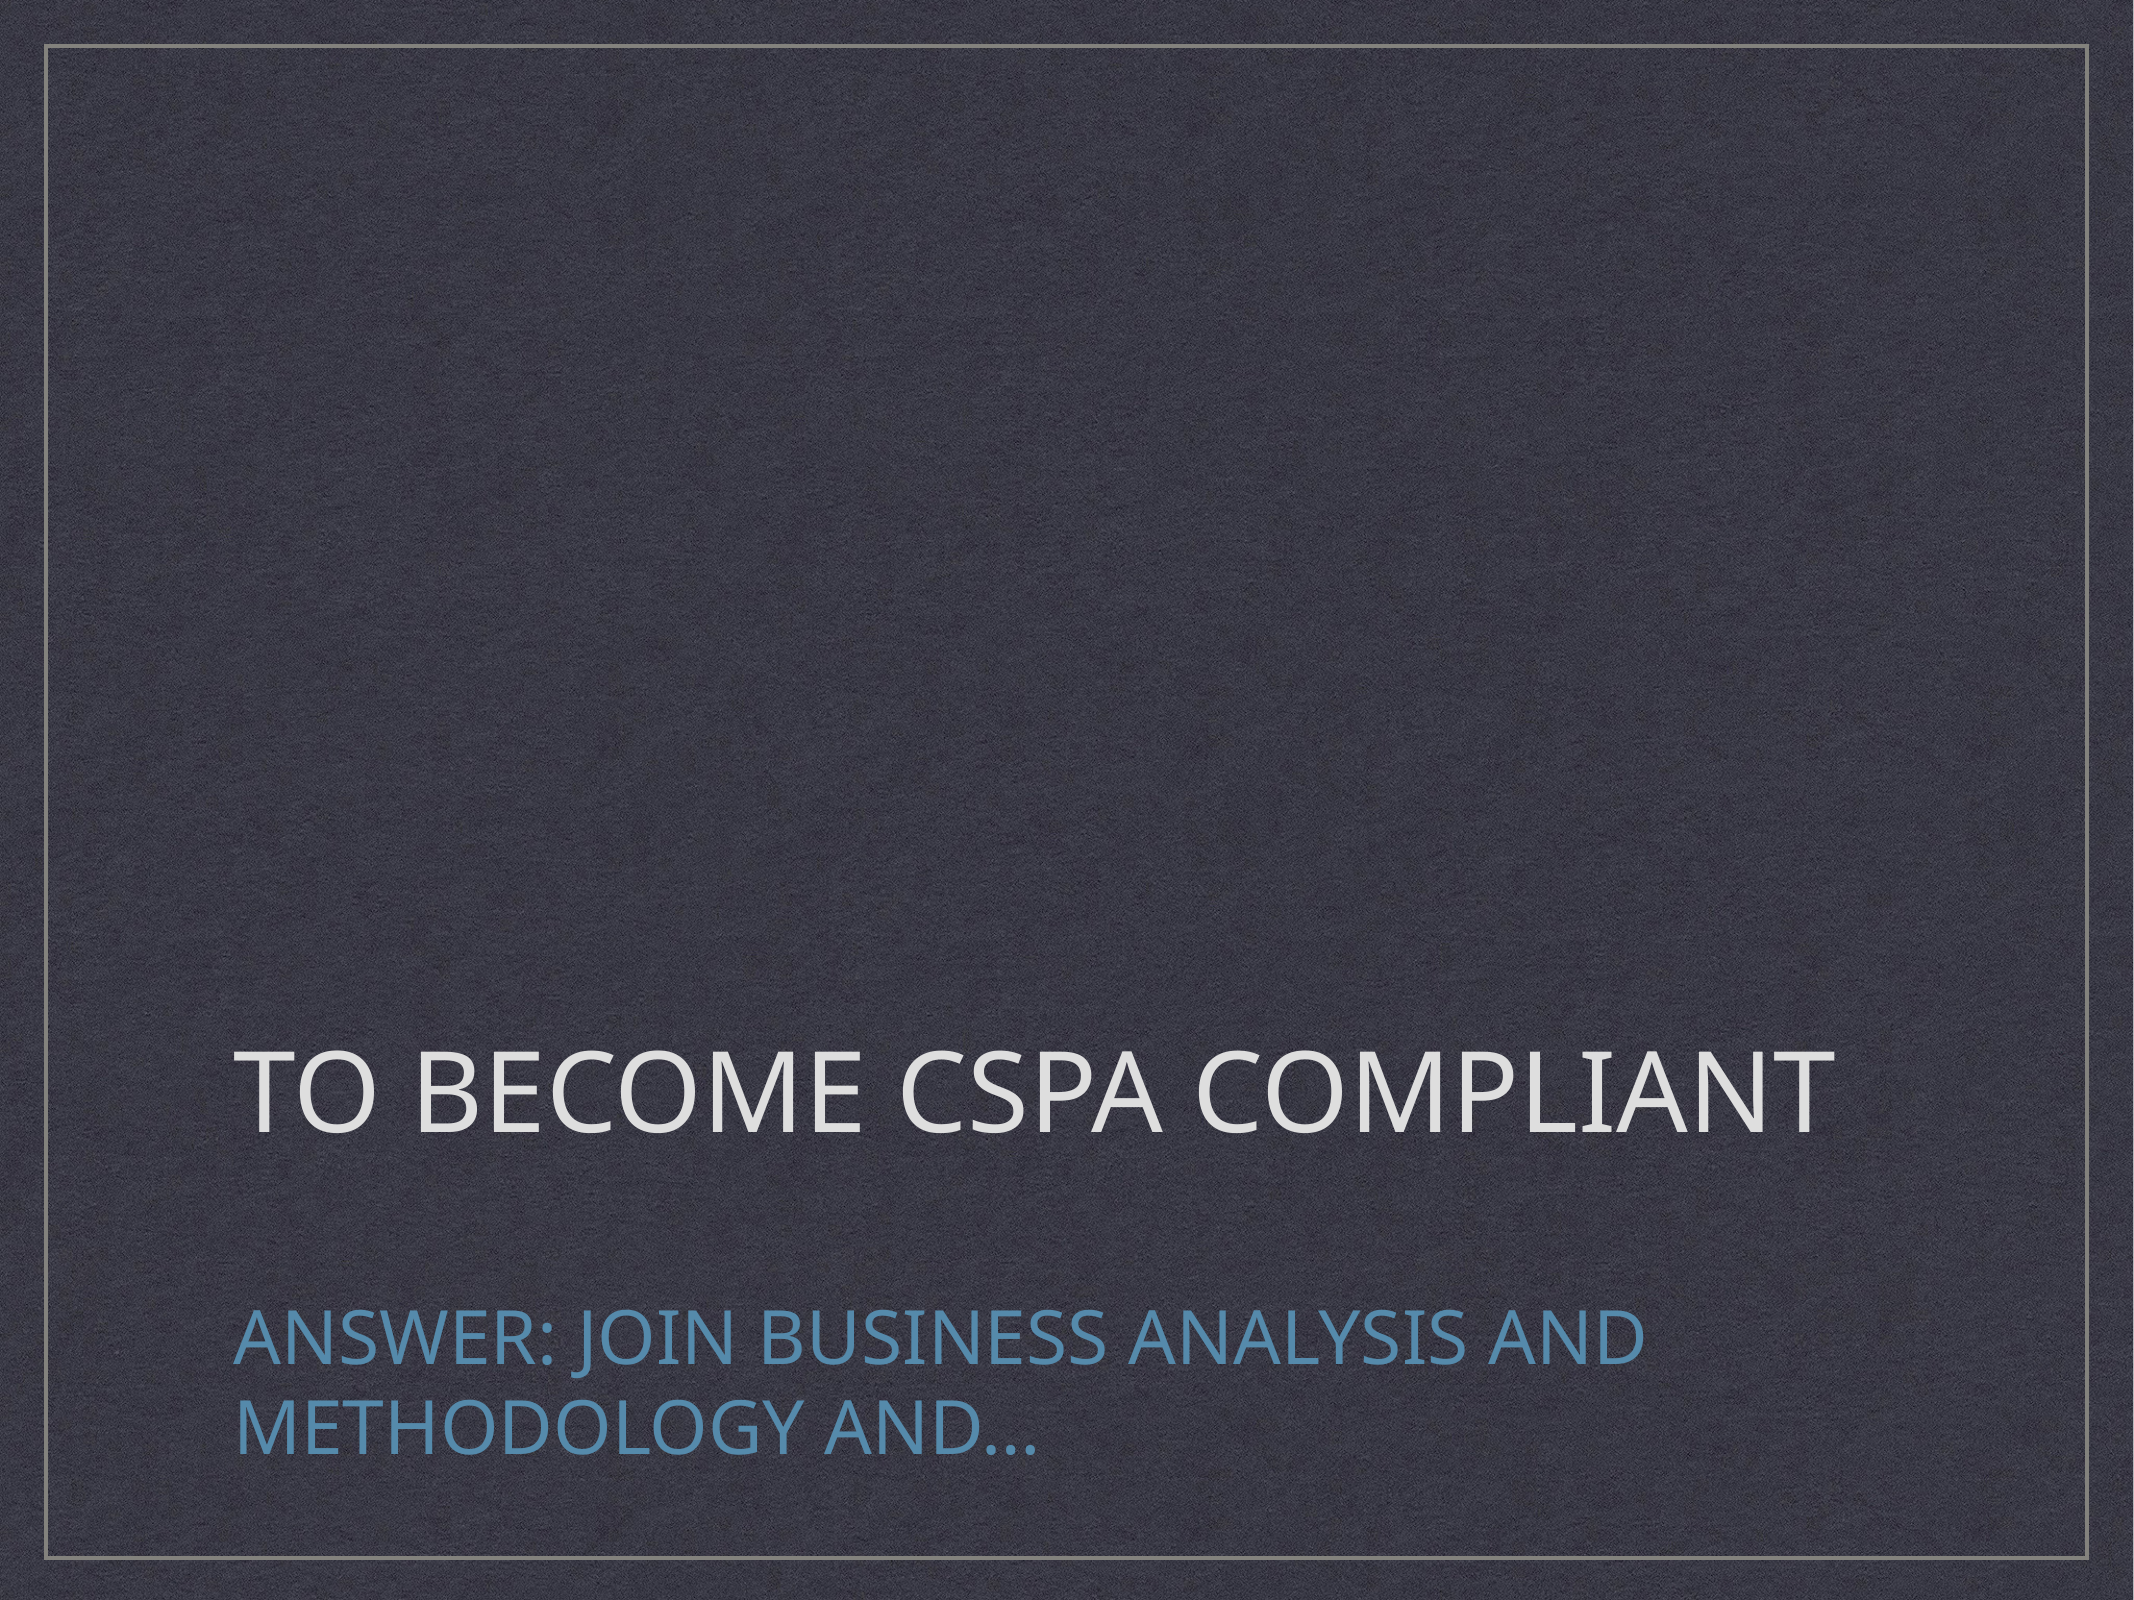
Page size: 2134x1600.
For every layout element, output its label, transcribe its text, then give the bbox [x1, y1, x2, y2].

list Answer: join business analysis and methodology and… [232, 1289, 1963, 1516]
title To become cspa compliant [232, 859, 1963, 1289]
picture [0, 0, 2134, 1600]
